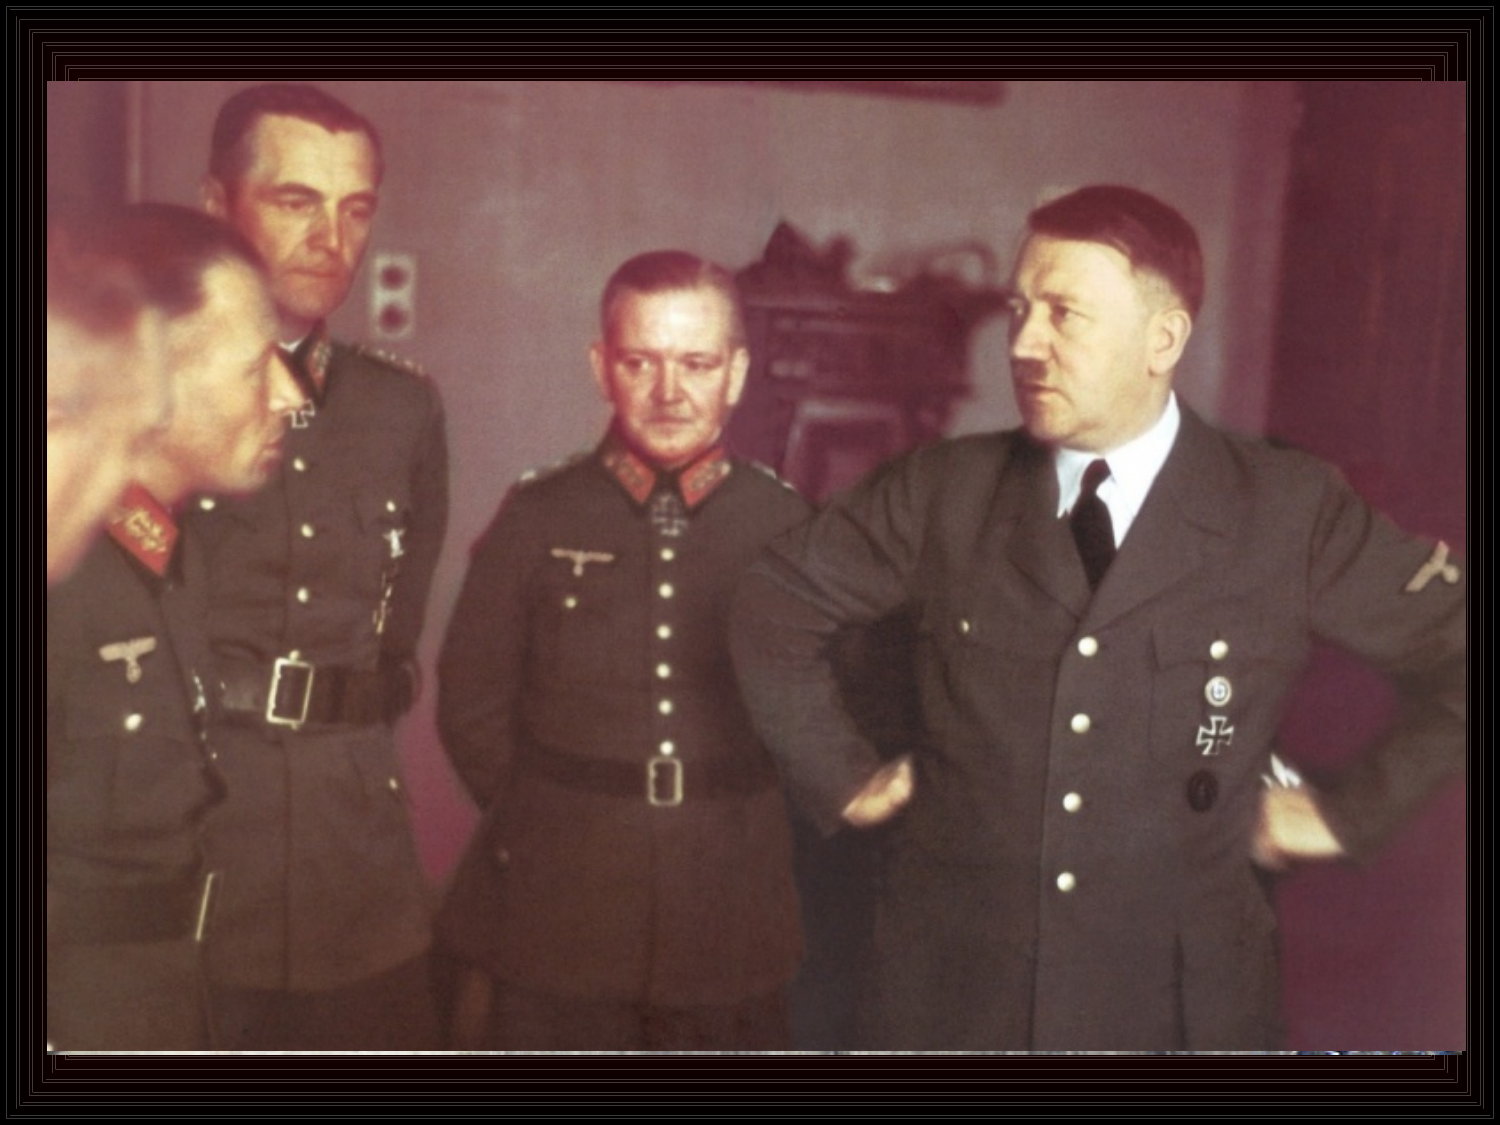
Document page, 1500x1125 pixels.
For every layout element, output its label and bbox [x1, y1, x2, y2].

picture [46, 81, 1466, 1055]
